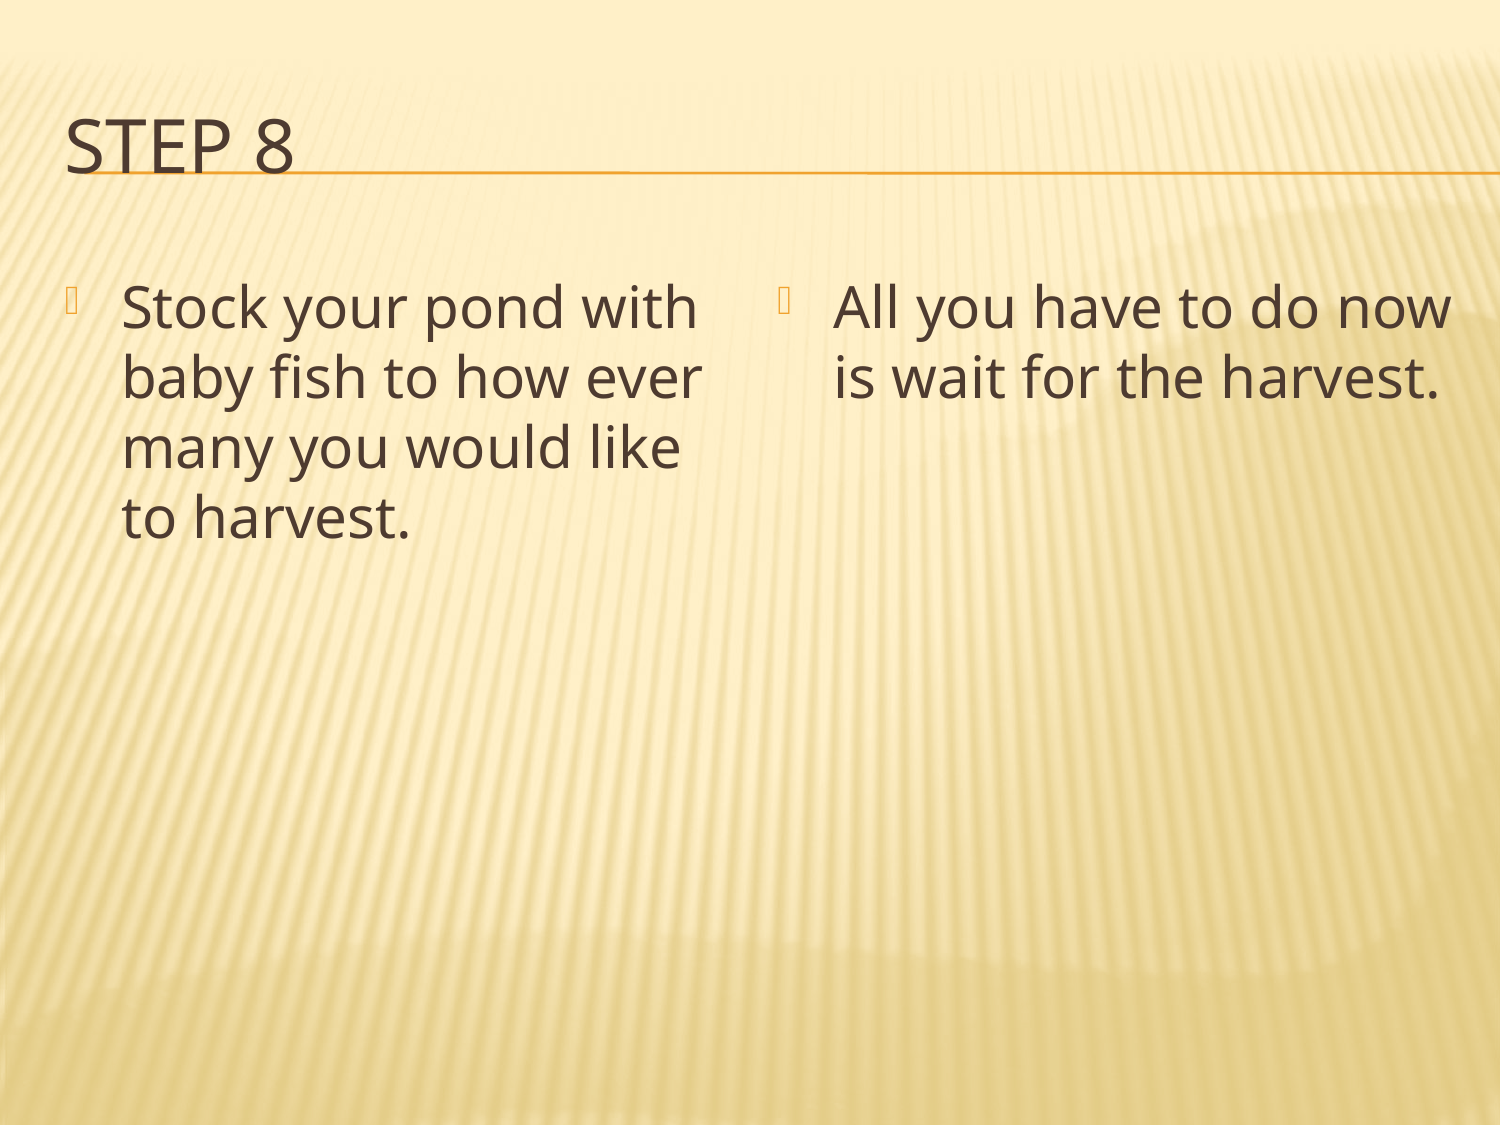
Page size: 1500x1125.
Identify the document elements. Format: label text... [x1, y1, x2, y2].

list Stock your pond with baby fish to how ever many you would like to harvest. [50, 262, 738, 1038]
title Step 8 [49, 75, 1475, 213]
list All you have to do now is wait for the harvest. [762, 262, 1475, 1038]
